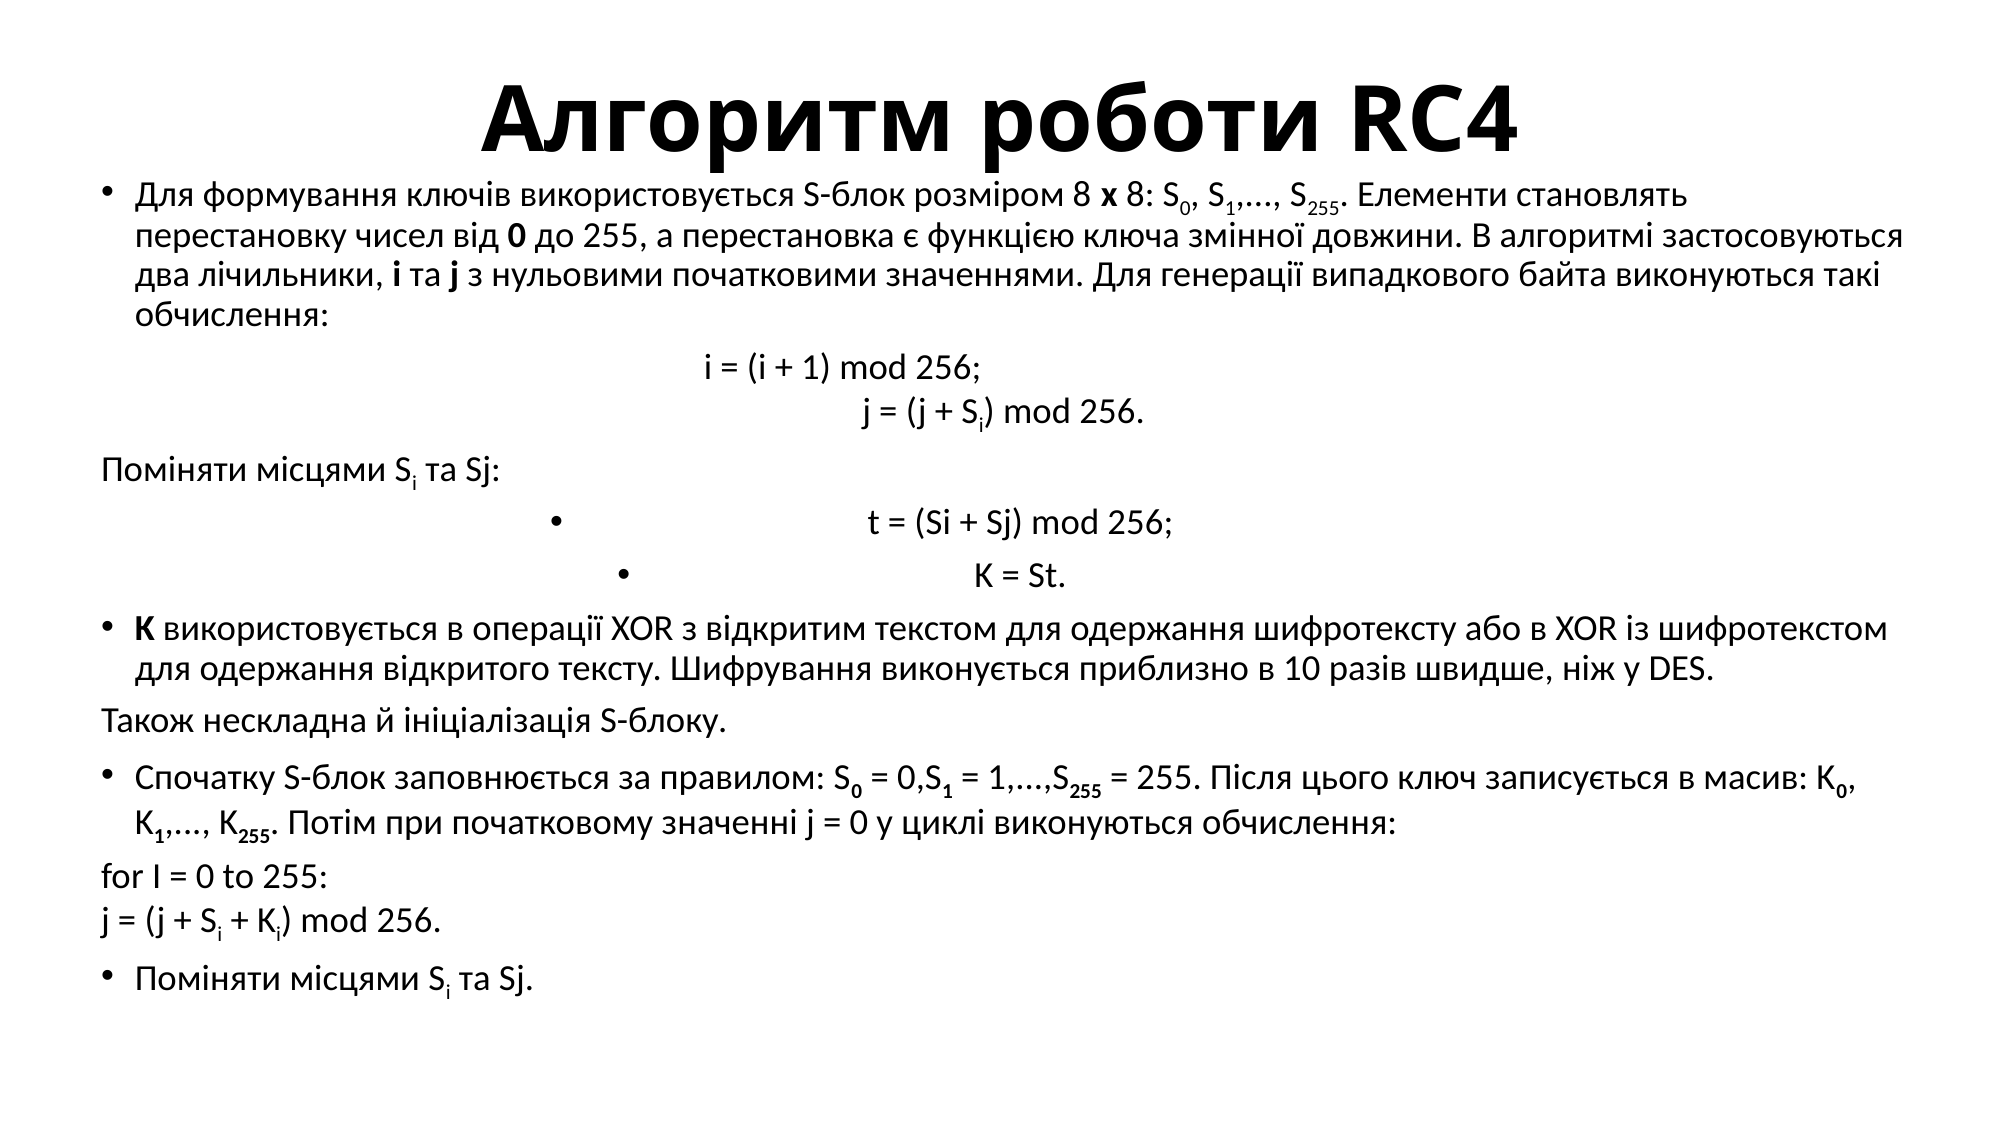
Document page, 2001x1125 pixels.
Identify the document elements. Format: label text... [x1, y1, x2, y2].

list Для формування ключів використовується S-блок розміром 8 х 8: S0, S1,..., S255. Елементи становлять перестановку чисел від 0 до 255, а перестановка є функцією ключа змінної довжини. В алгоритмі застосовуються два лічильники, i та j з нульовими початковими значеннями. Для генерації випадкового байта виконуються такі обчислення: і = (і + 1) mod 256; j = (j + Si) mod 256. Поміняти місцями Si та Sj: t = (Si + Sj) mod 256; K = St. K використовується в операції ХОR з відкритим текстом для одержання шифротексту або в XOR із шифротекстом для одержання відкритого тексту. Шифрування виконується приблизно в 10 разів швидше, ніж у DES. Також нескладна й ініціалізація S-блоку. Спочатку S-блок заповнюється за правилом: S0 = 0,S1 = 1,...,S255 = 255. Після цього ключ записується в масив: K0, K1,..., K255. Потім при початковому значенні j = 0 у циклі виконуються обчислення: for I = 0 to 255: j = (j + Si + Ki) mod 256. Поміняти місцями Si та Sj. [86, 163, 1922, 1046]
title Алгоритм роботи RC4 [137, 59, 1863, 163]
